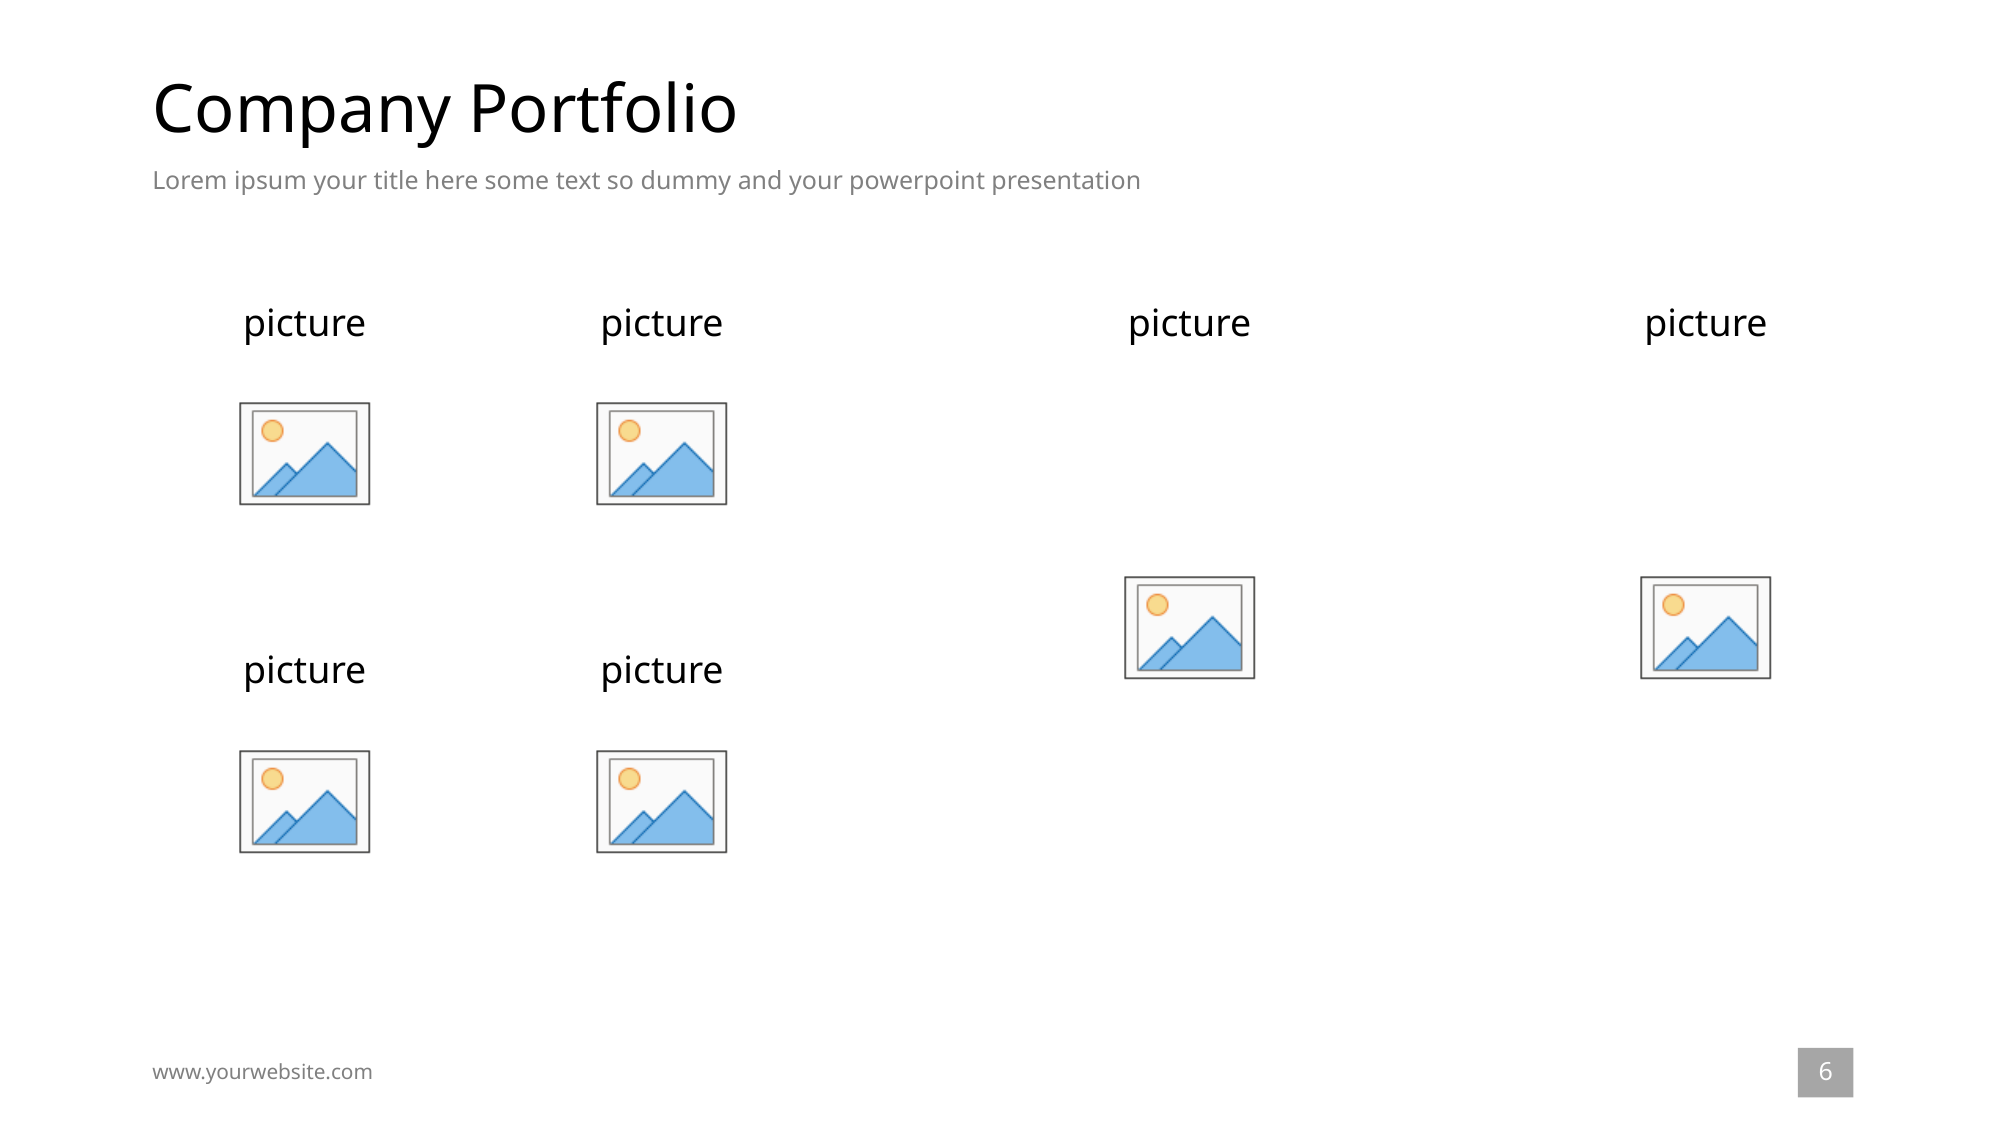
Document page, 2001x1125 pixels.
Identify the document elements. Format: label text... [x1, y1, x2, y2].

title Company Portfolio [137, 55, 1863, 160]
footer www.yourwebsite.com [137, 1042, 415, 1103]
list Lorem ipsum your title here some text so dummy and your powerpoint presentation [137, 160, 1863, 207]
picture [851, 291, 1528, 965]
slide_number 6 [1788, 1042, 1863, 1103]
picture [137, 639, 473, 965]
picture [1549, 291, 1863, 965]
picture [137, 291, 473, 617]
picture [494, 639, 830, 965]
picture [494, 291, 830, 617]
